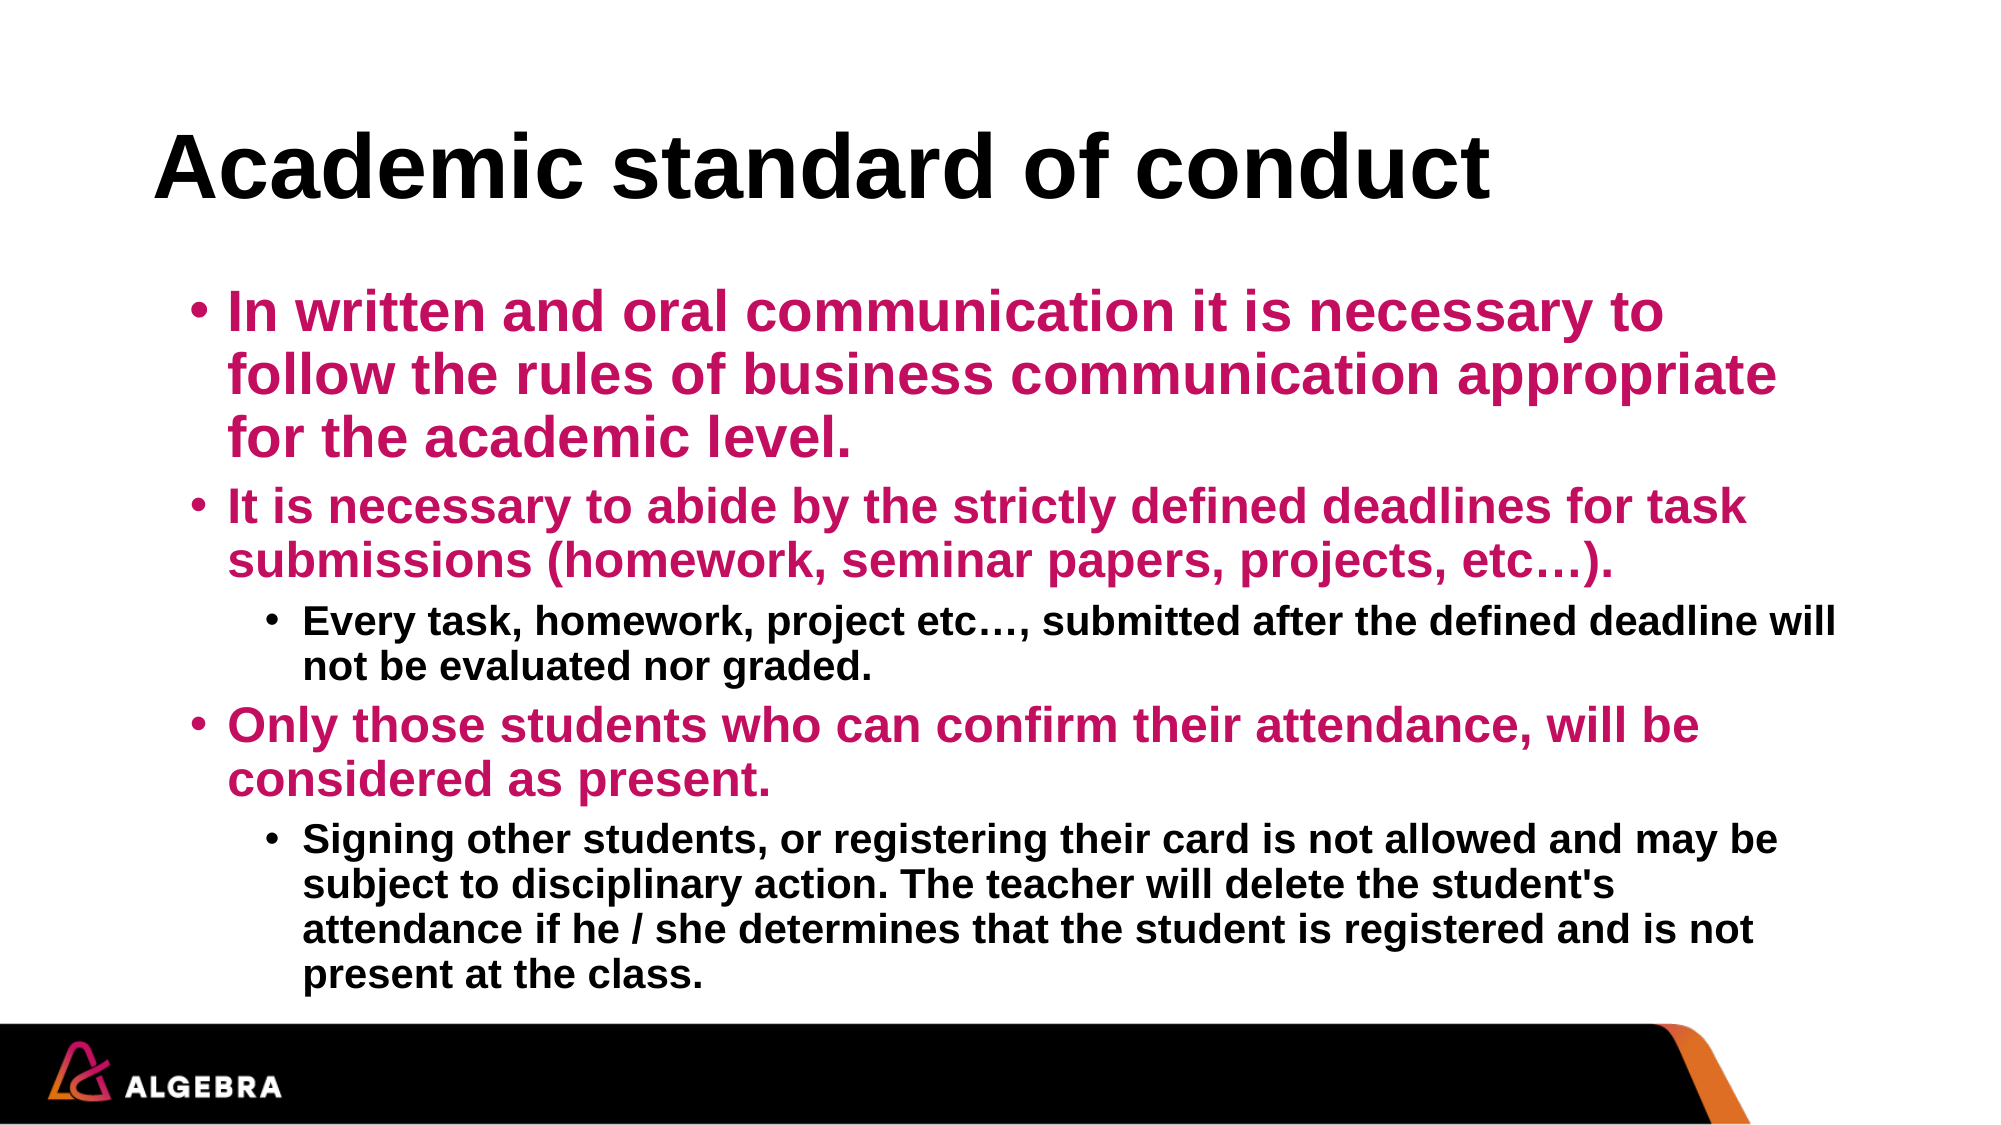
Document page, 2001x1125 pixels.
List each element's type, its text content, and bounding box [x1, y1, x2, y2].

picture [0, 1023, 1958, 1125]
title Academic standard of conduct [137, 59, 1863, 273]
list In written and oral communication it is necessary to follow the rules of business communication appropriate for the academic level. It is necessary to abide by the strictly defined deadlines for task submissions (homework, seminar papers, projects, etc…). Every task, homework, project etc…, submitted after the defined deadline will not be evaluated nor graded. Only those students who can confirm their attendance, will be considered as present. Signing other students, or registering their card is not allowed and may be subject to disciplinary action. The teacher will delete the student's attendance if he / she determines that the student is registered and is not present at the class. [137, 273, 1863, 988]
